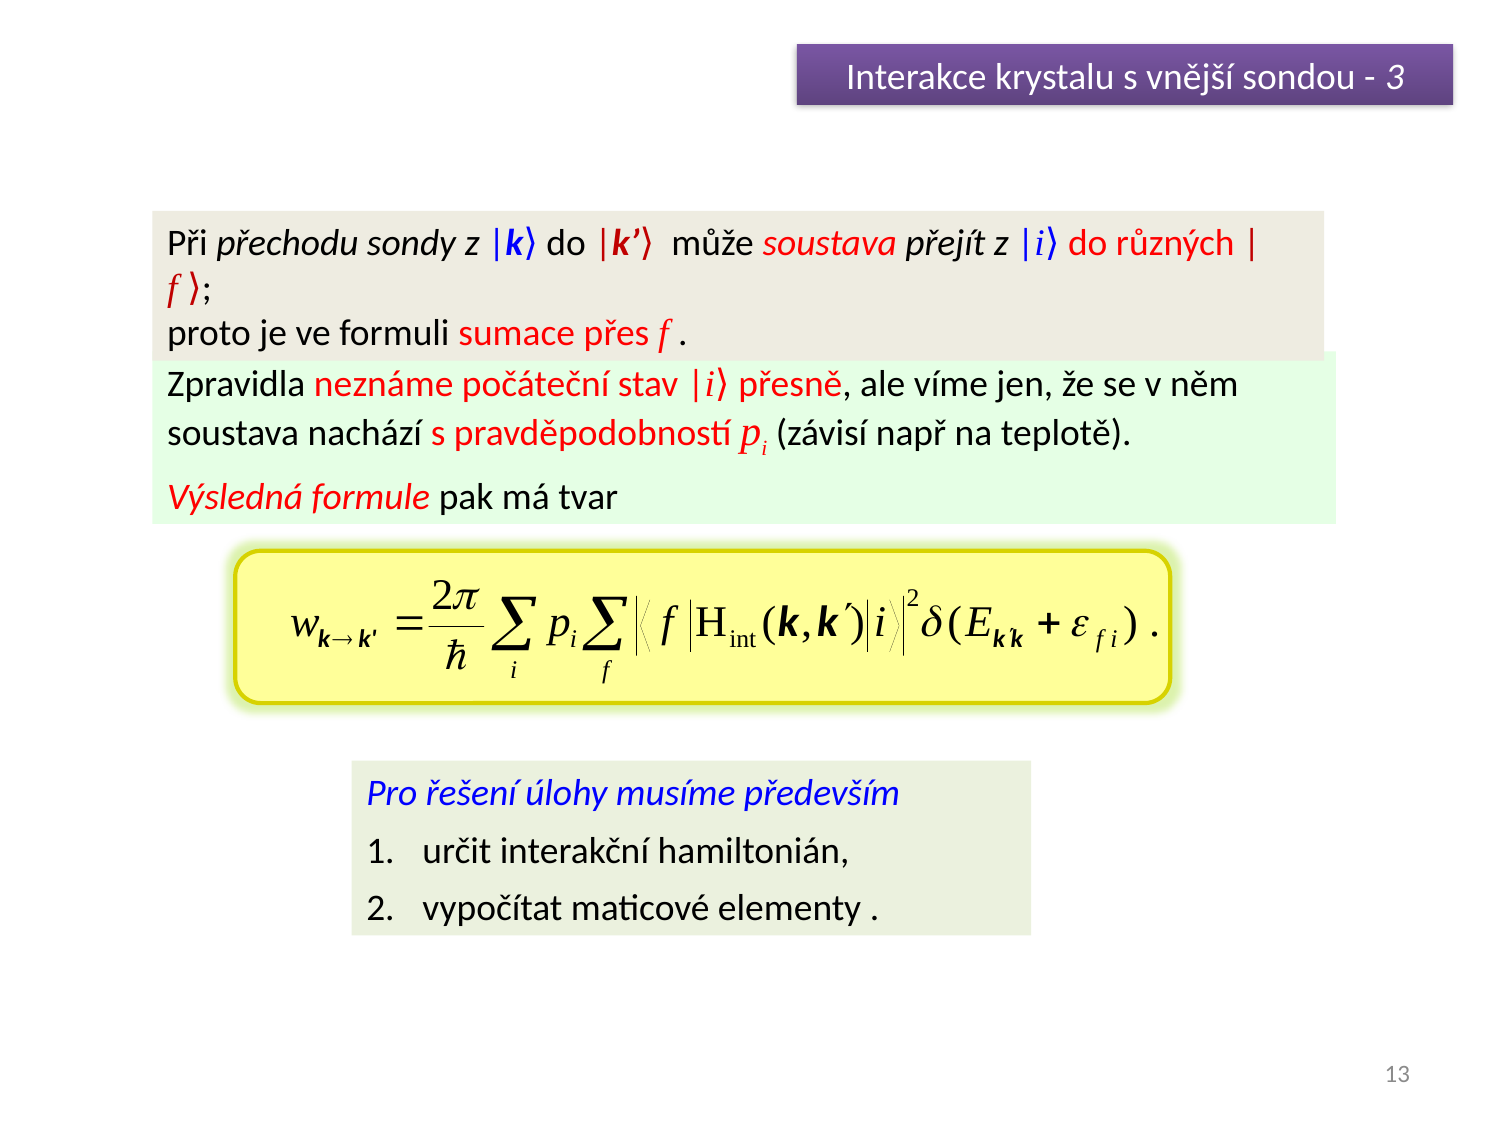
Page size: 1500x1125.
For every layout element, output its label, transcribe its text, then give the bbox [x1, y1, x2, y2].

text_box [152, 351, 1337, 704]
slide_number 13 [1074, 1042, 1425, 1103]
text_box Při přechodu sondy z |k⟩ do |k’⟩ může soustava přejít z |i⟩ do různých | f ⟩; proto je ve formuli sumace přes f . [152, 210, 1325, 350]
text_box Interakce krystalu s vnější sondou - 3 [796, 44, 1454, 105]
text_box Pro řešení úlohy musíme především určit interakční hamiltonián, vypočítat maticové elementy . [351, 760, 1032, 936]
